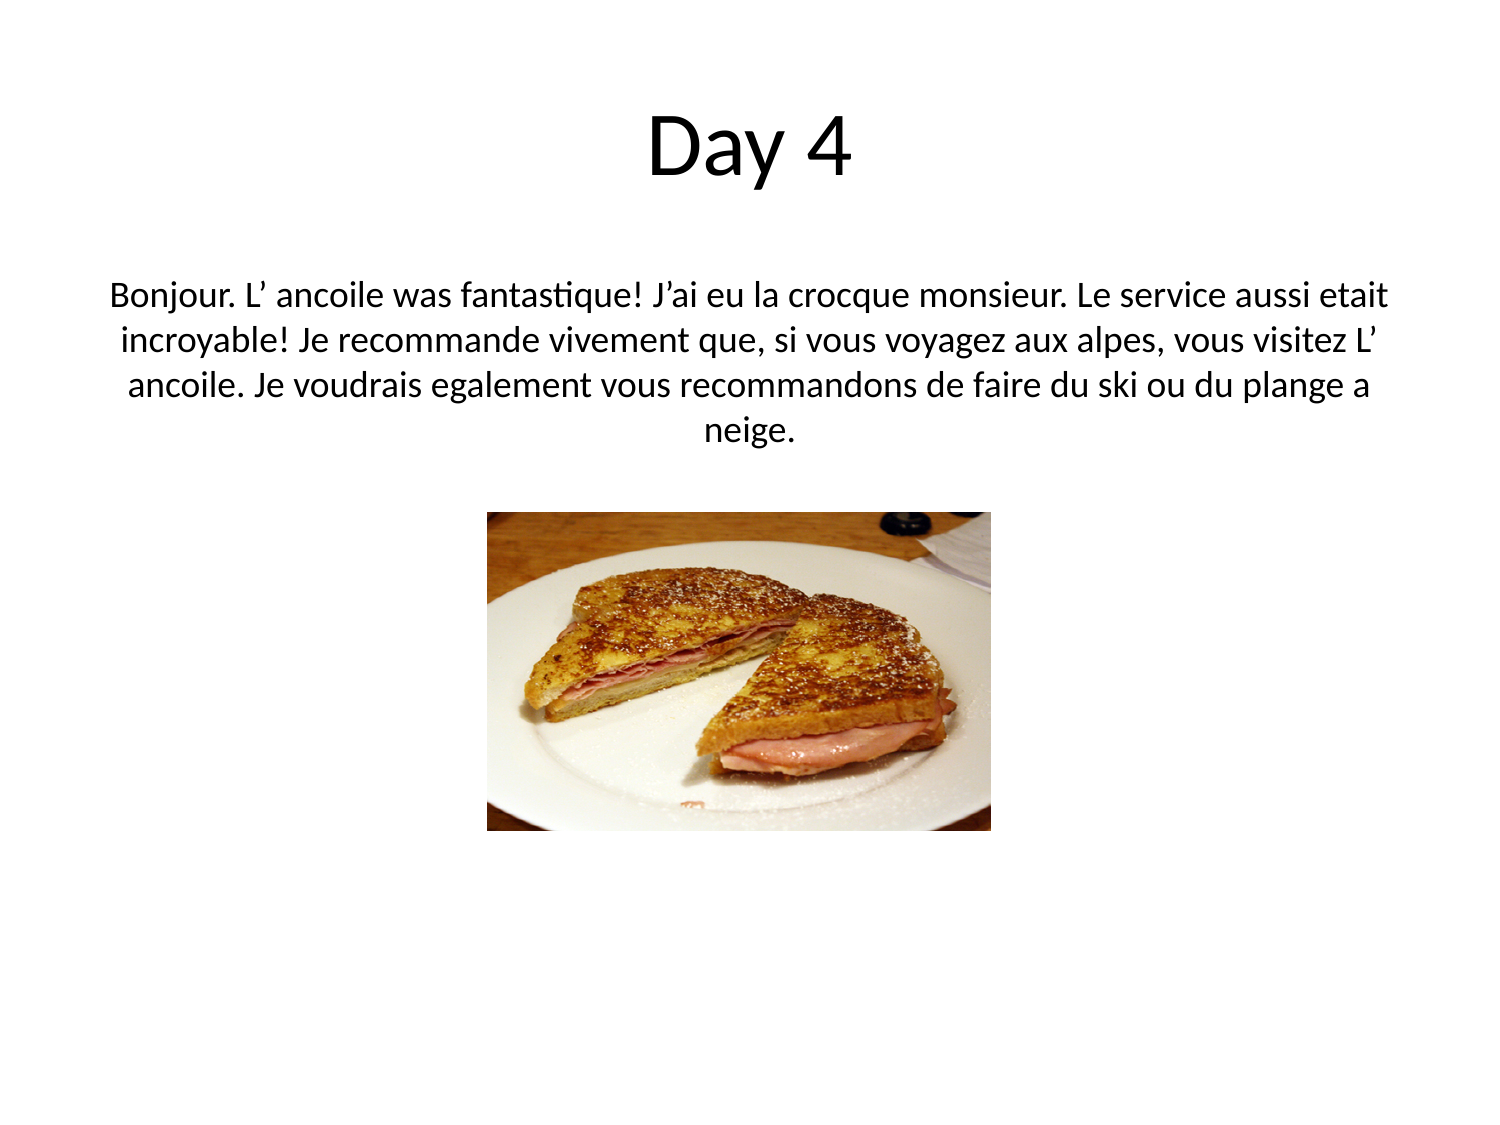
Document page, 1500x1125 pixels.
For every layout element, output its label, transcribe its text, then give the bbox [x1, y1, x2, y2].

title Day 4 [75, 45, 1425, 233]
picture [487, 512, 991, 831]
list Bonjour. L’ ancoile was fantastique! J’ai eu la crocque monsieur. Le service aussi etait incroyable! Je recommande vivement que, si vous voyagez aux alpes, vous visitez L’ ancoile. Je voudrais egalement vous recommandons de faire du ski ou du plange a neige. [75, 262, 1425, 525]
